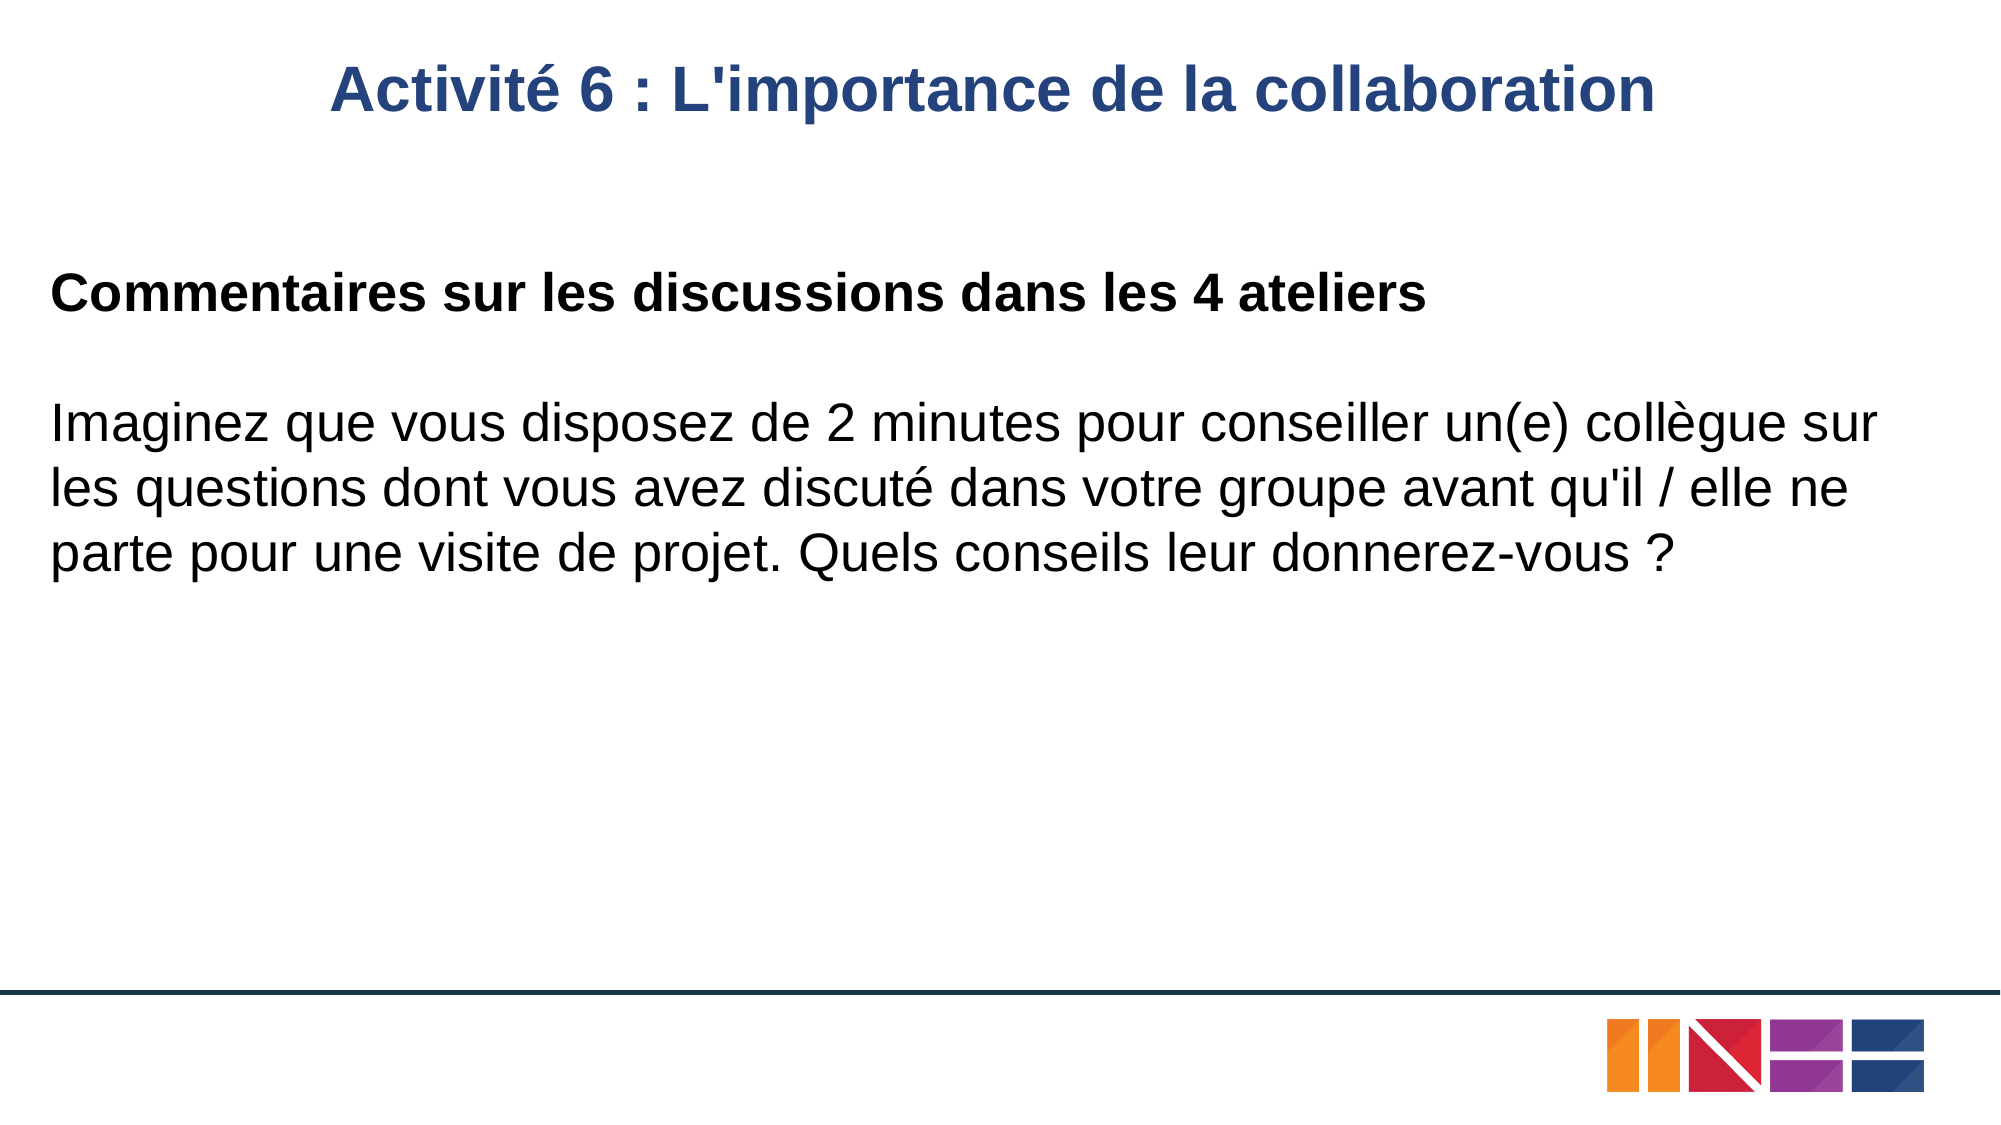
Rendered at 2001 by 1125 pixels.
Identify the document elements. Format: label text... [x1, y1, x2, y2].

list Commentaires sur les discussions dans les 4 ateliers Imaginez que vous disposez de 2 minutes pour conseiller un(e) collègue sur les questions dont vous avez discuté dans votre groupe avant qu'il / elle ne parte pour une visite de projet. Quels conseils leur donnerez-vous ? [31, 172, 1971, 957]
picture [1607, 1019, 1924, 1092]
title Activité 6 : L'importance de la collaboration [31, 28, 1957, 145]
